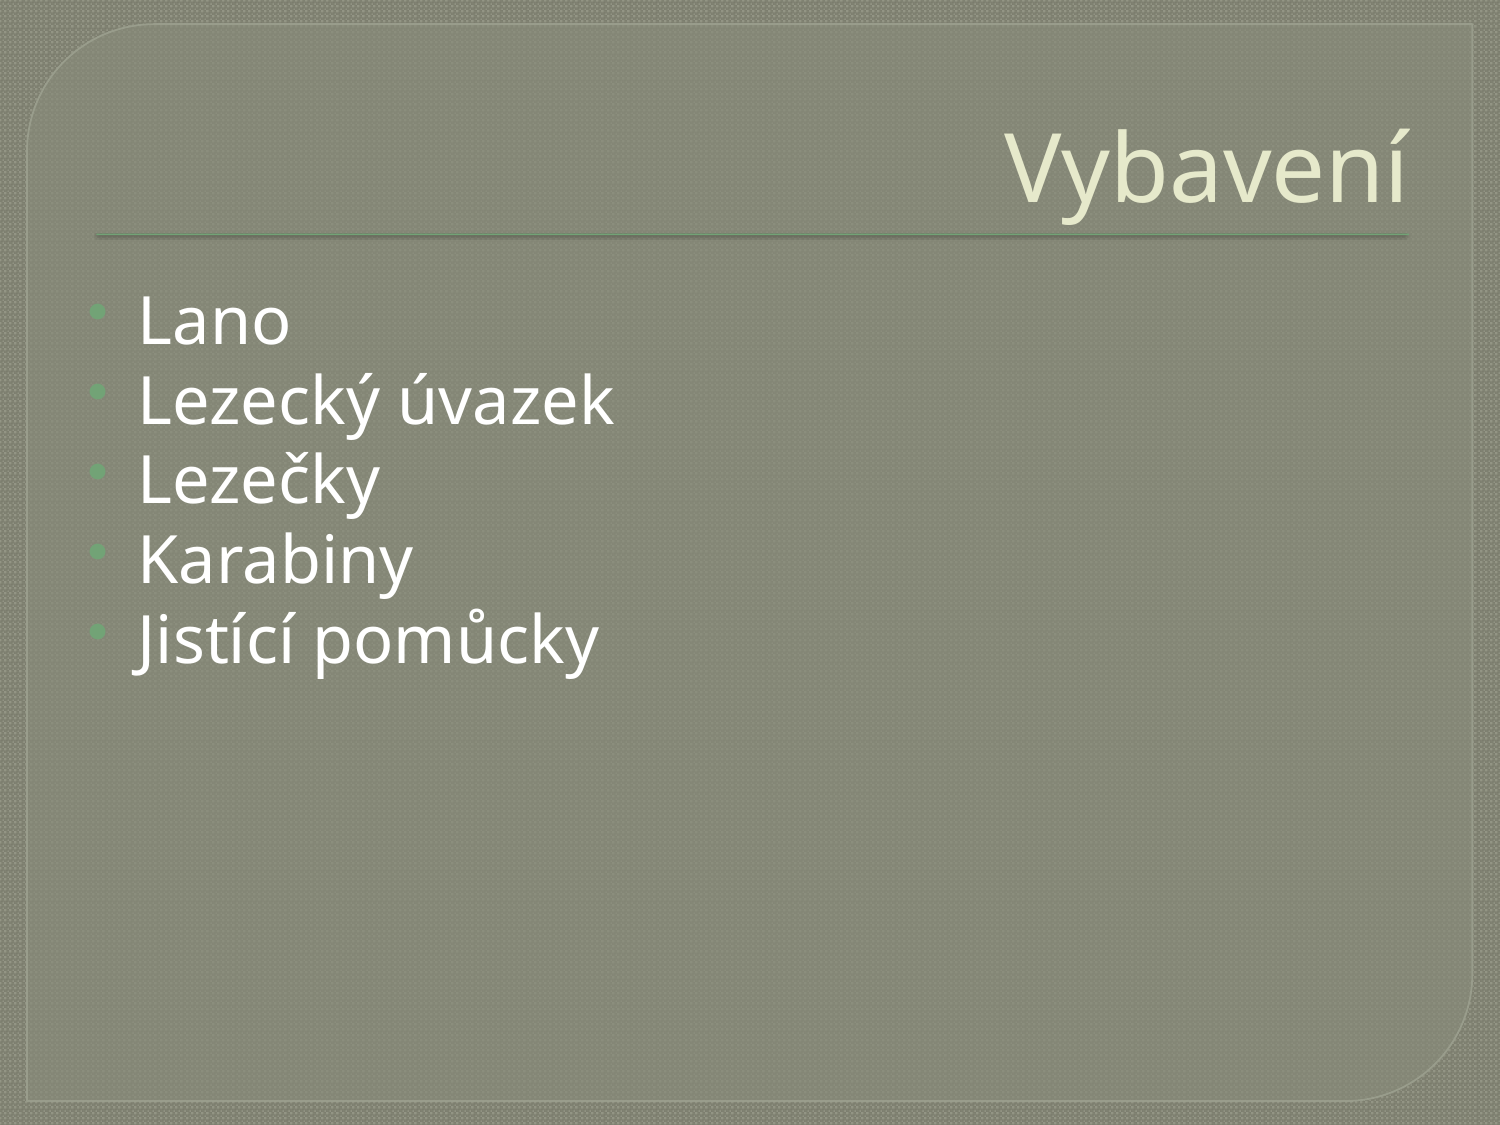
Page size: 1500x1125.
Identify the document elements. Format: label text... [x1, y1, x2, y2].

list Lano Lezecký úvazek Lezečky Karabiny Jistící pomůcky [75, 270, 1425, 1013]
title Vybavení [75, 41, 1425, 230]
